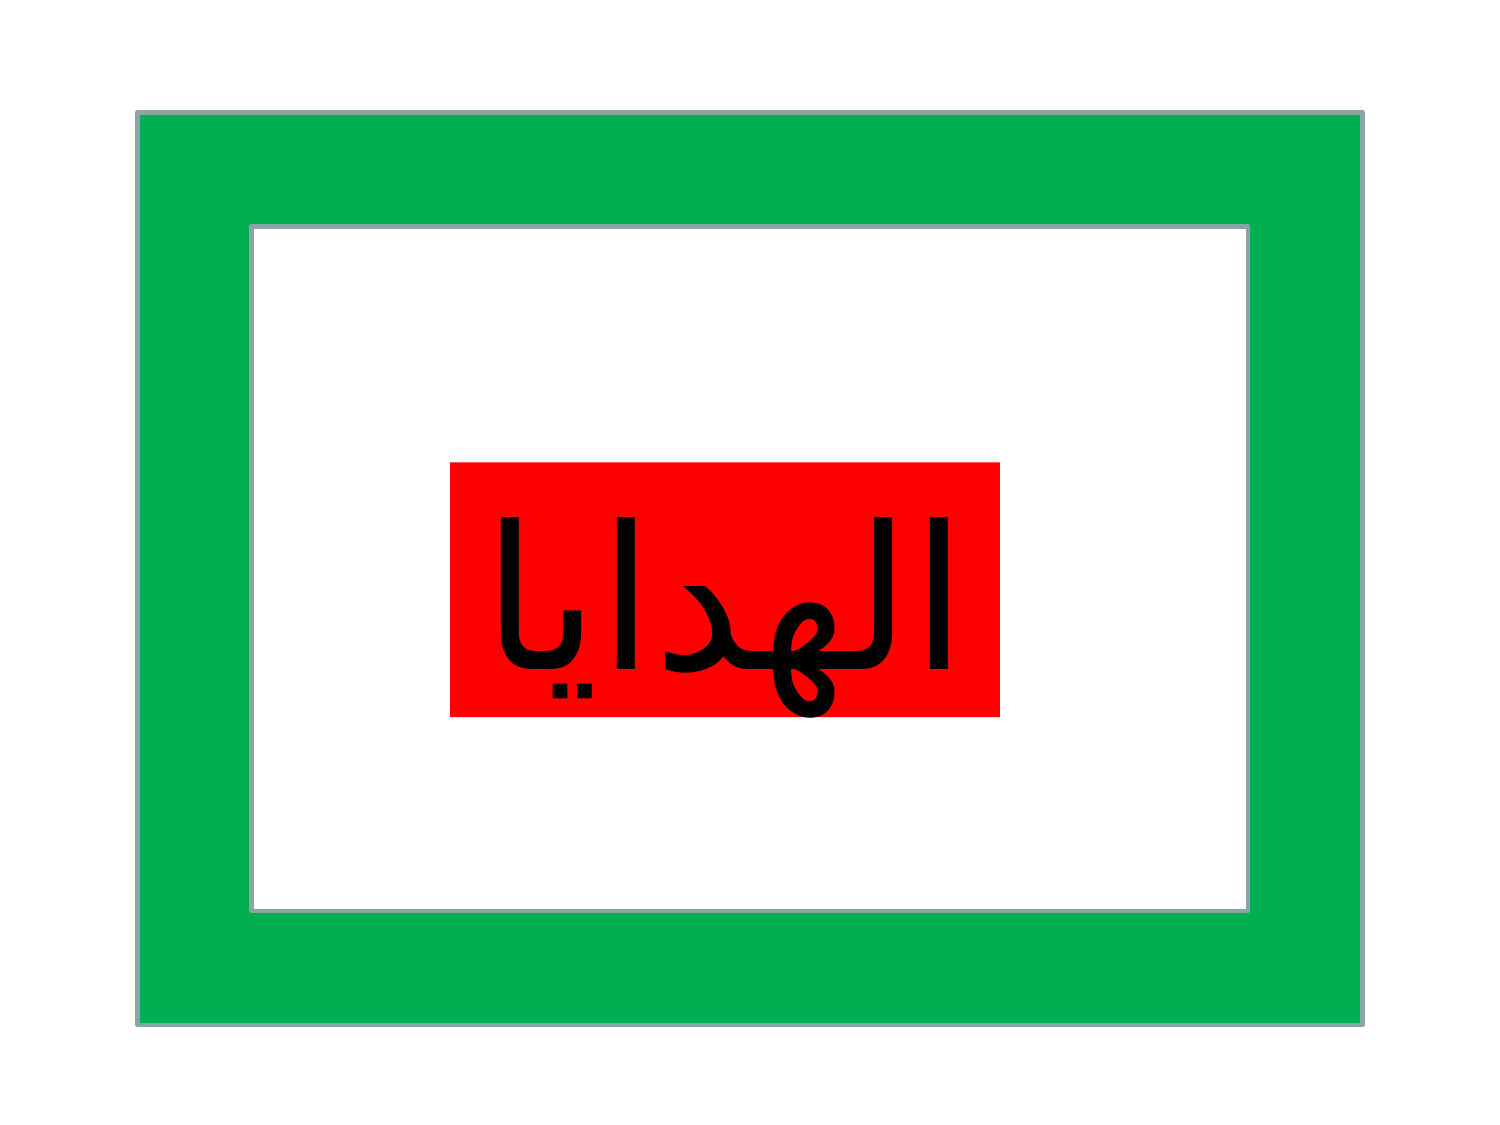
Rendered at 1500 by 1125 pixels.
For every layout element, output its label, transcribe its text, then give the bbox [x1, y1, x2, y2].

text_box [135, 110, 1365, 1027]
text_box الهدايا [450, 462, 1000, 718]
